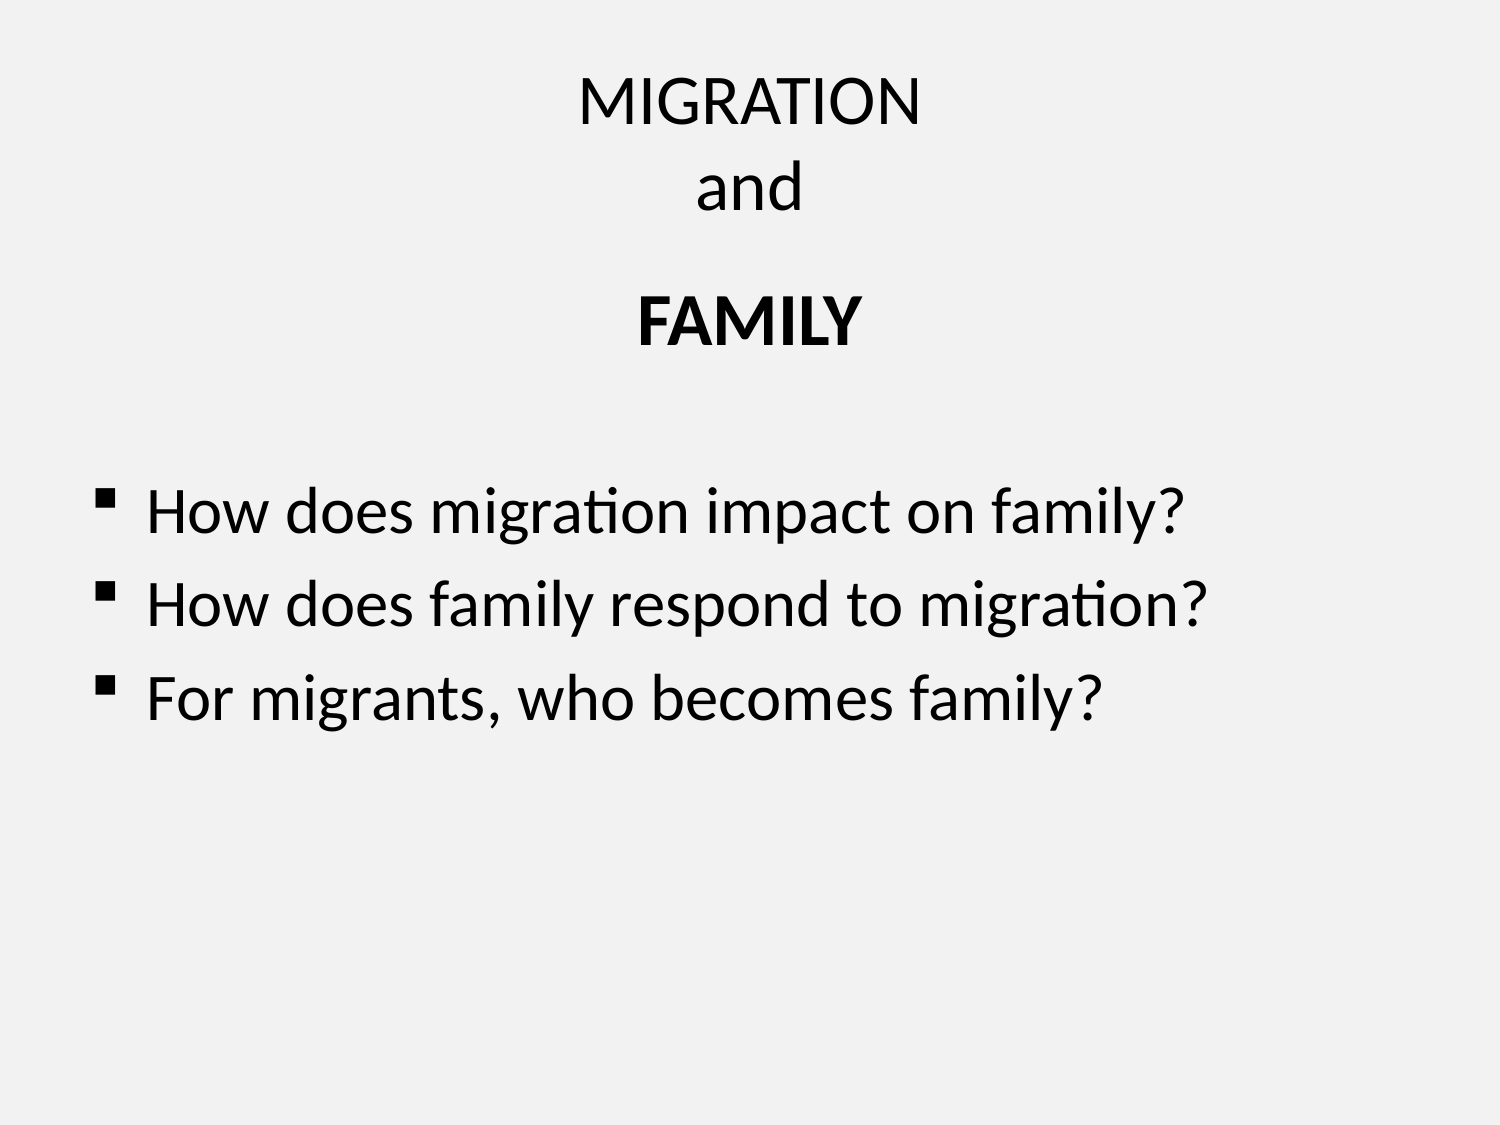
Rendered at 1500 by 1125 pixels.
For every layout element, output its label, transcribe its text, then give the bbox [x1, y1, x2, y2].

list FAMILY How does migration impact on family? How does family respond to migration? For migrants, who becomes family? [75, 262, 1425, 1005]
title MIGRATION and [75, 45, 1425, 233]
